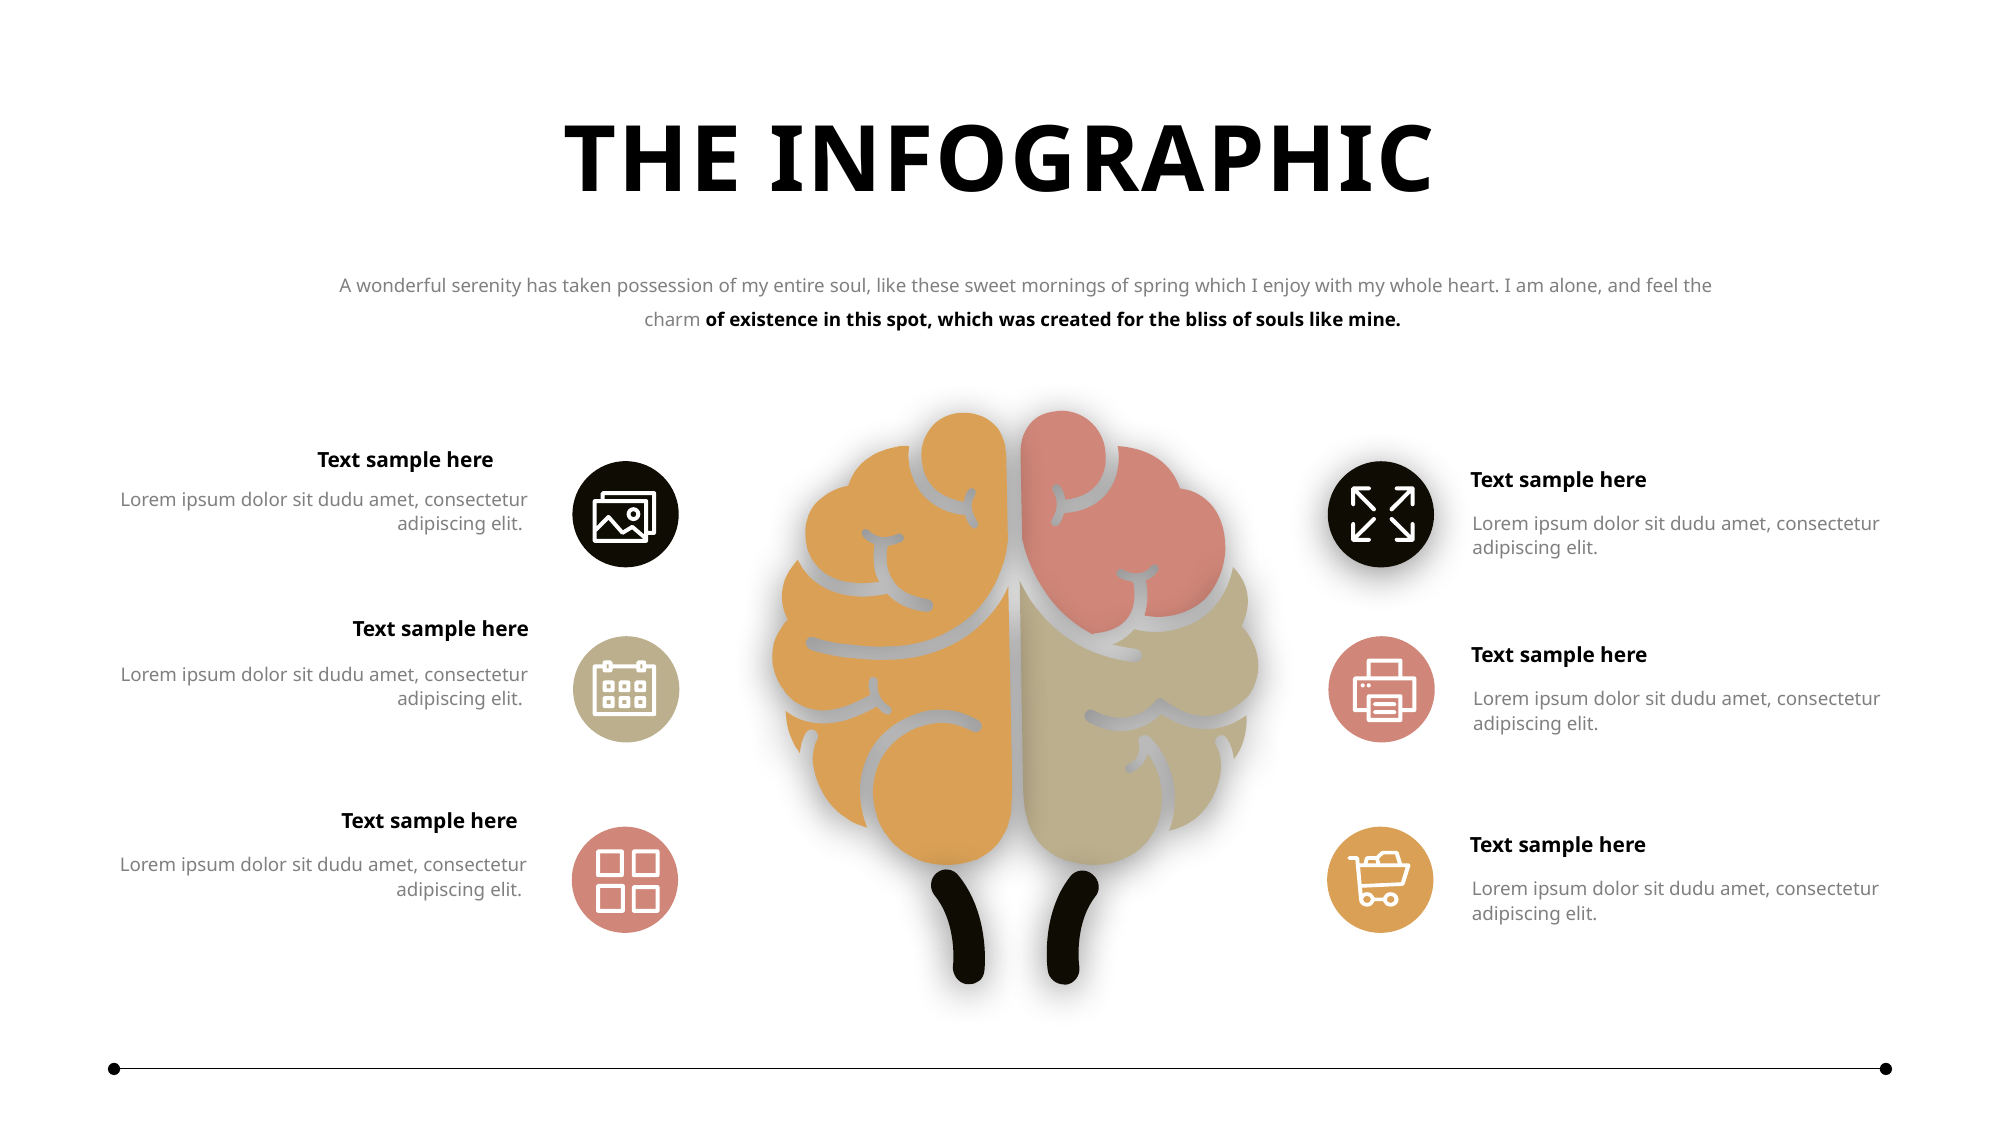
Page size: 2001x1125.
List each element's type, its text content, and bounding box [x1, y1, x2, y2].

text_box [1176, 581, 1218, 615]
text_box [1456, 634, 1901, 767]
text_box [1327, 461, 1435, 568]
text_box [567, 461, 684, 568]
text_box THE INFOGRAPHIC [548, 92, 1452, 217]
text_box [567, 636, 685, 743]
text_box [1020, 603, 1030, 822]
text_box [1454, 824, 1900, 958]
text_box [566, 826, 684, 933]
text_box [1024, 410, 1226, 626]
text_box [1455, 458, 1901, 592]
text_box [99, 439, 588, 568]
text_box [98, 800, 542, 934]
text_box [1020, 451, 1026, 550]
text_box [1323, 636, 1440, 743]
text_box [100, 607, 544, 743]
text_box [772, 412, 1013, 862]
text_box A wonderful serenity has taken possession of my entire soul, like these sweet mornings of spring which I enjoy with my whole heart. I am alone, and feel the charm of existence in this spot, which was created for the bliss of souls like mine. [314, 255, 1736, 338]
text_box [1046, 870, 1099, 985]
text_box [1031, 566, 1259, 864]
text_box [1321, 826, 1439, 933]
text_box [931, 869, 985, 985]
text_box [1351, 486, 1415, 542]
